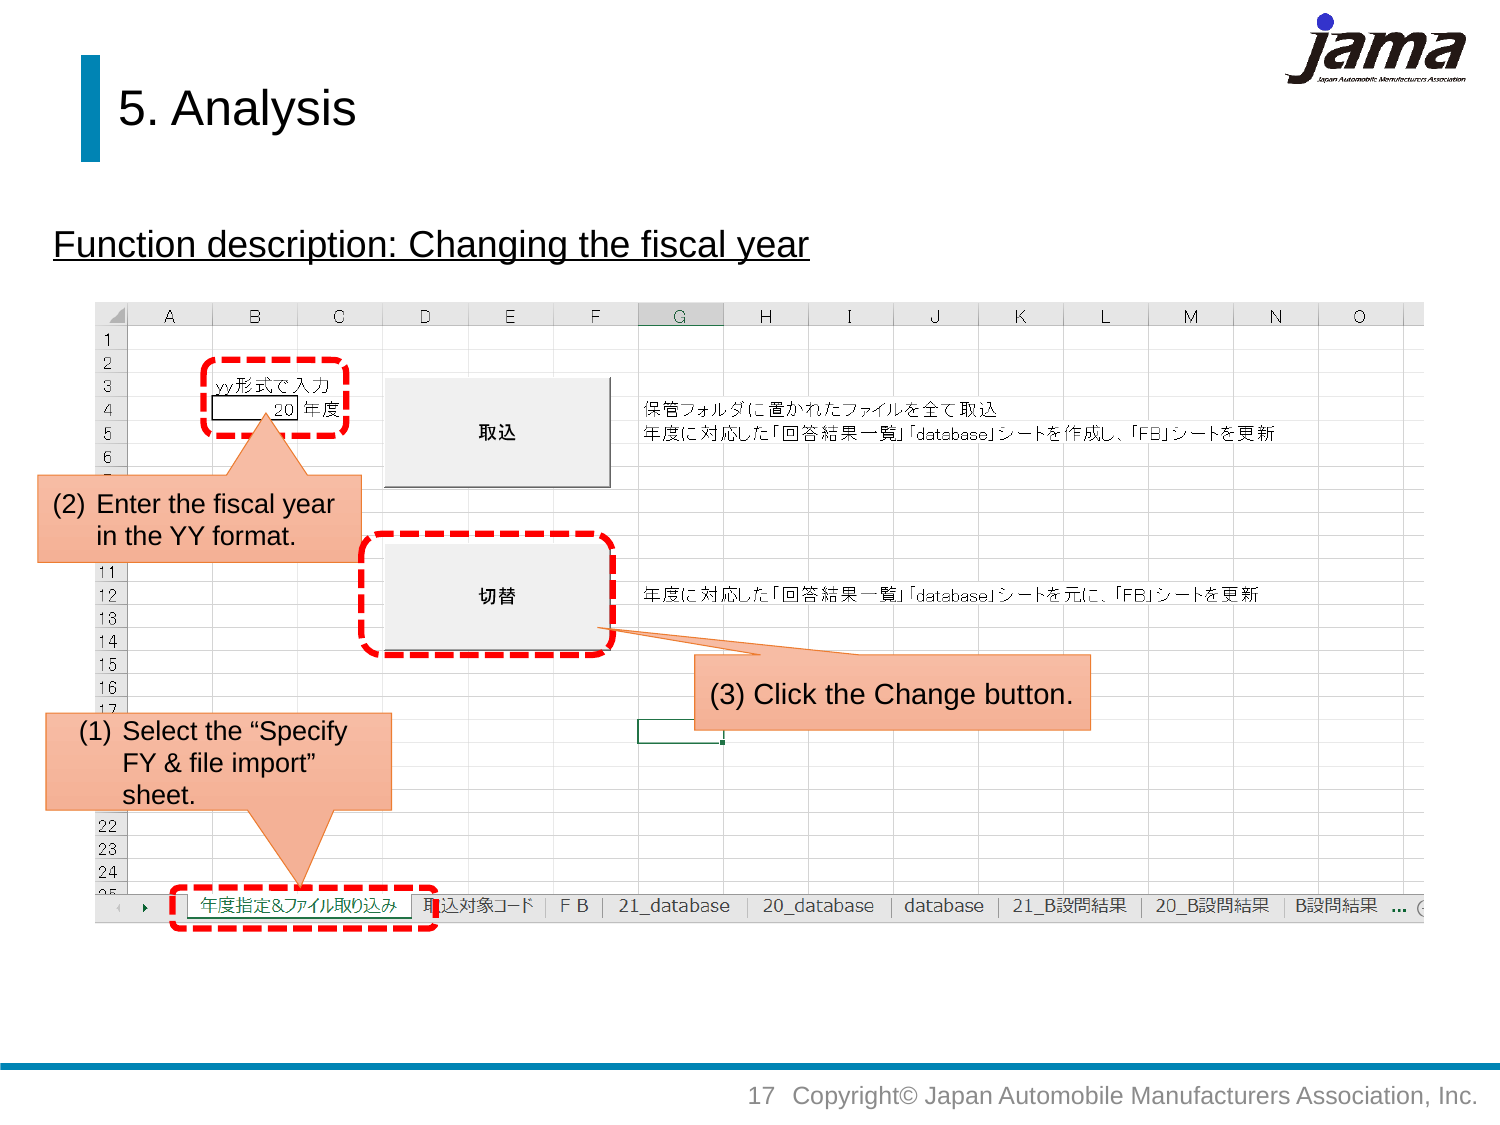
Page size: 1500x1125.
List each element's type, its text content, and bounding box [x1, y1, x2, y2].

footer Copyright© Japan Automobile Manufacturers Association, Inc. [931, 1065, 1500, 1125]
list Function description: Changing the fiscal year [37, 217, 1332, 288]
text_box (2) Enter the fiscal year in the YY format. [37, 474, 94, 563]
picture [1285, 13, 1466, 84]
text_box [171, 924, 437, 930]
slide_number 17 [592, 1065, 931, 1125]
text_box (1) Select the “Specify FY & file import” sheet. [45, 712, 94, 811]
picture [94, 302, 1424, 924]
title 5. Analysis [103, 59, 1397, 159]
